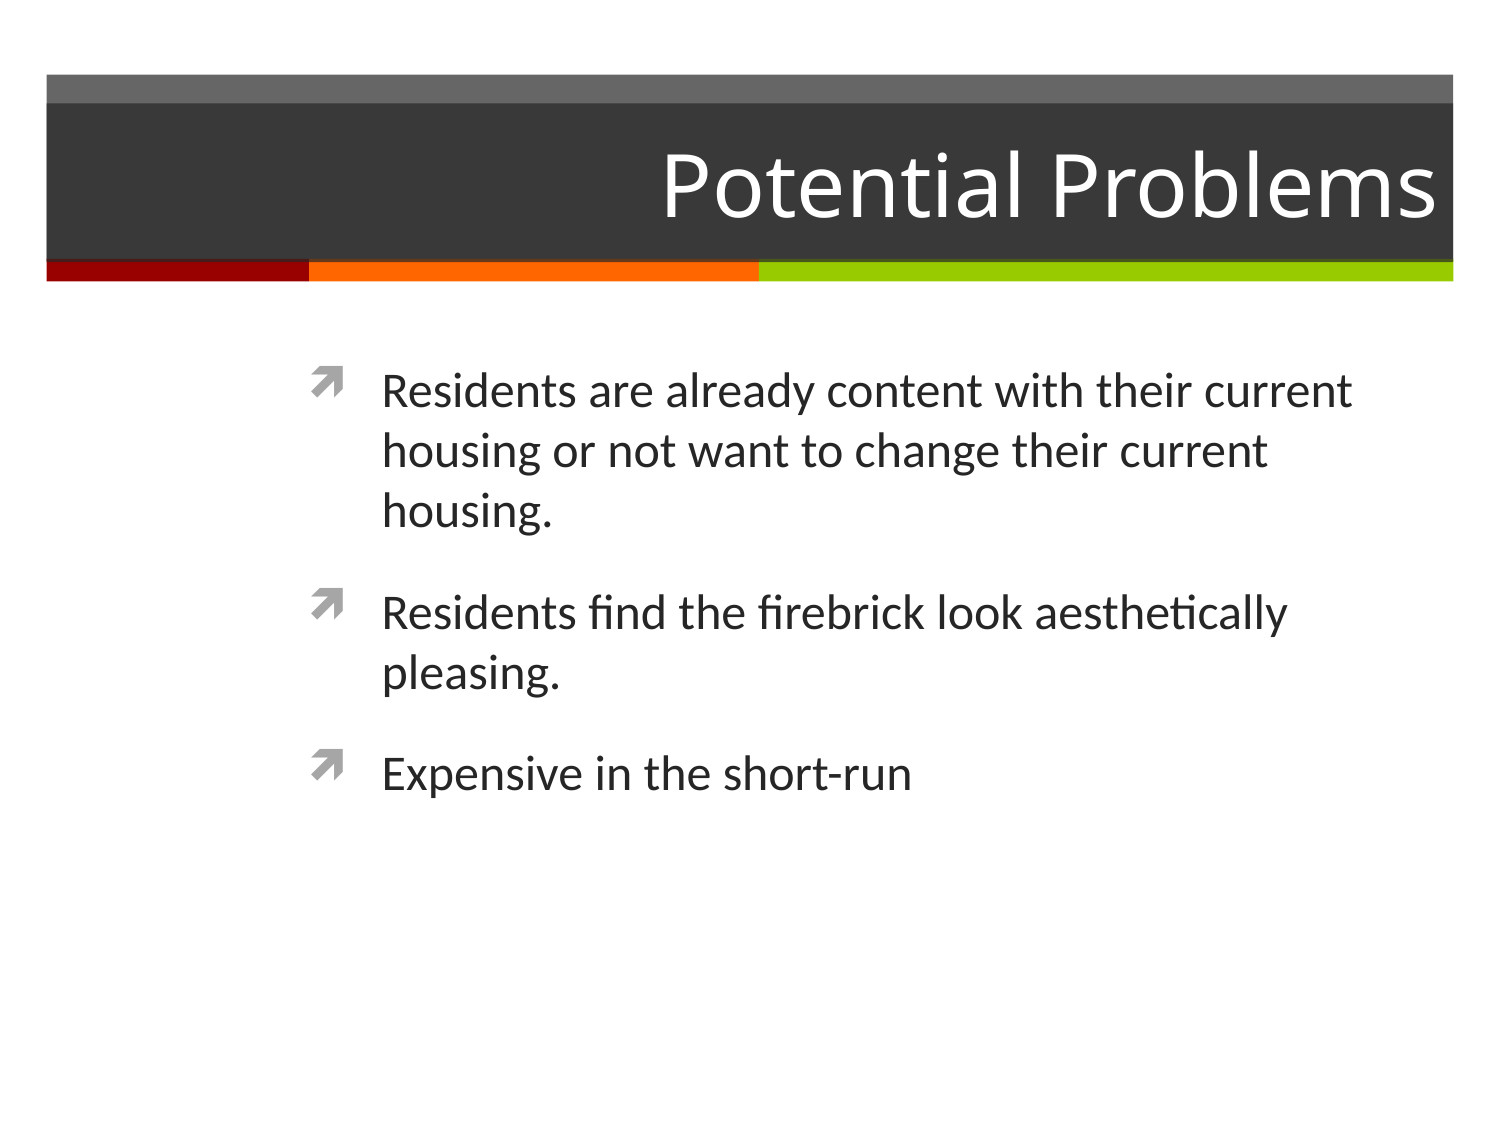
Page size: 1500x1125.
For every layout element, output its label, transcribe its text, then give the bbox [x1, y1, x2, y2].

title Potential Problems [46, 103, 1454, 263]
list Residents are already content with their current housing or not want to change their current housing. Residents find the firebrick look aesthetically pleasing. Expensive in the short-run [292, 350, 1454, 1005]
